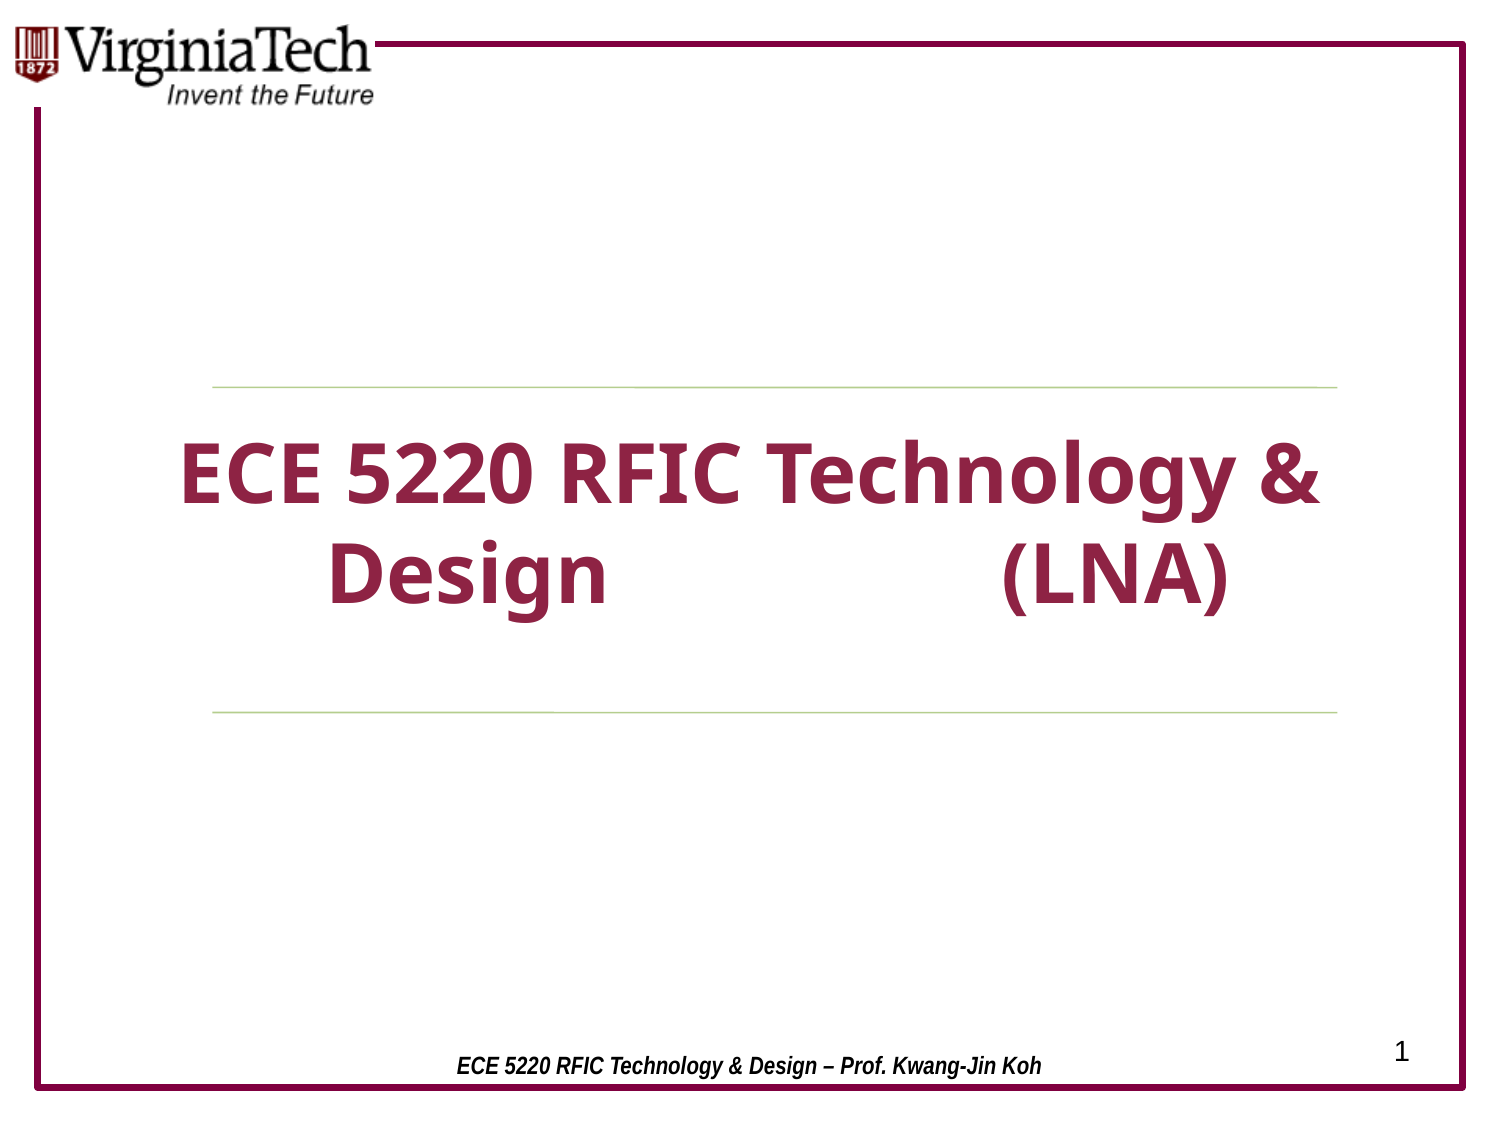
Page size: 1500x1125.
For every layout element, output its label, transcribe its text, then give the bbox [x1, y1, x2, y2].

picture [15, 24, 375, 107]
slide_number 1 [1074, 1024, 1425, 1103]
list ECE 5220 RFIC Technology & Design (LNA) [75, 412, 1425, 688]
